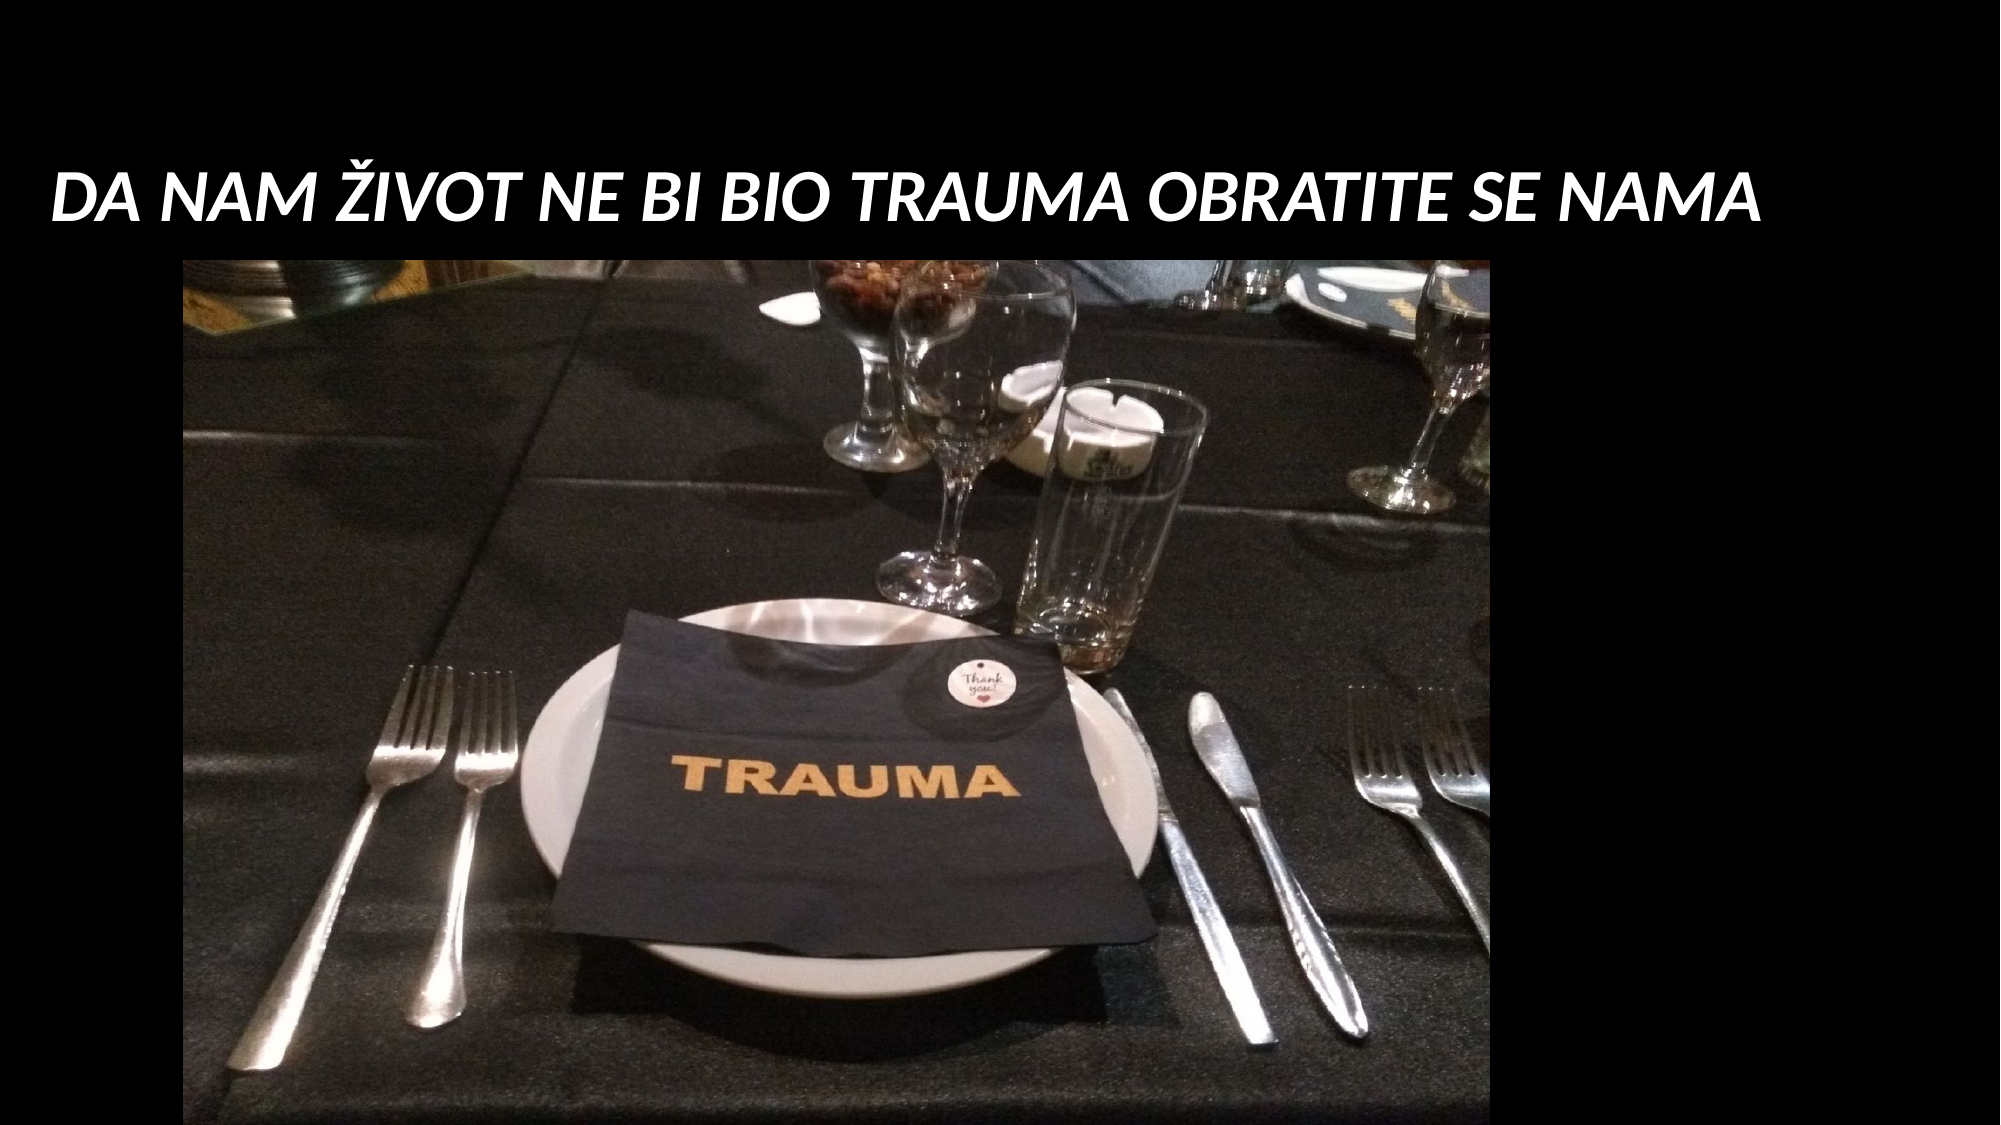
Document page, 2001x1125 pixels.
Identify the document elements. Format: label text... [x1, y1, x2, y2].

list DA NAM ŽIVOT NE BI BIO TRAUMA OBRATITE SE NAMA [35, 149, 1876, 864]
picture [183, 260, 1490, 1125]
